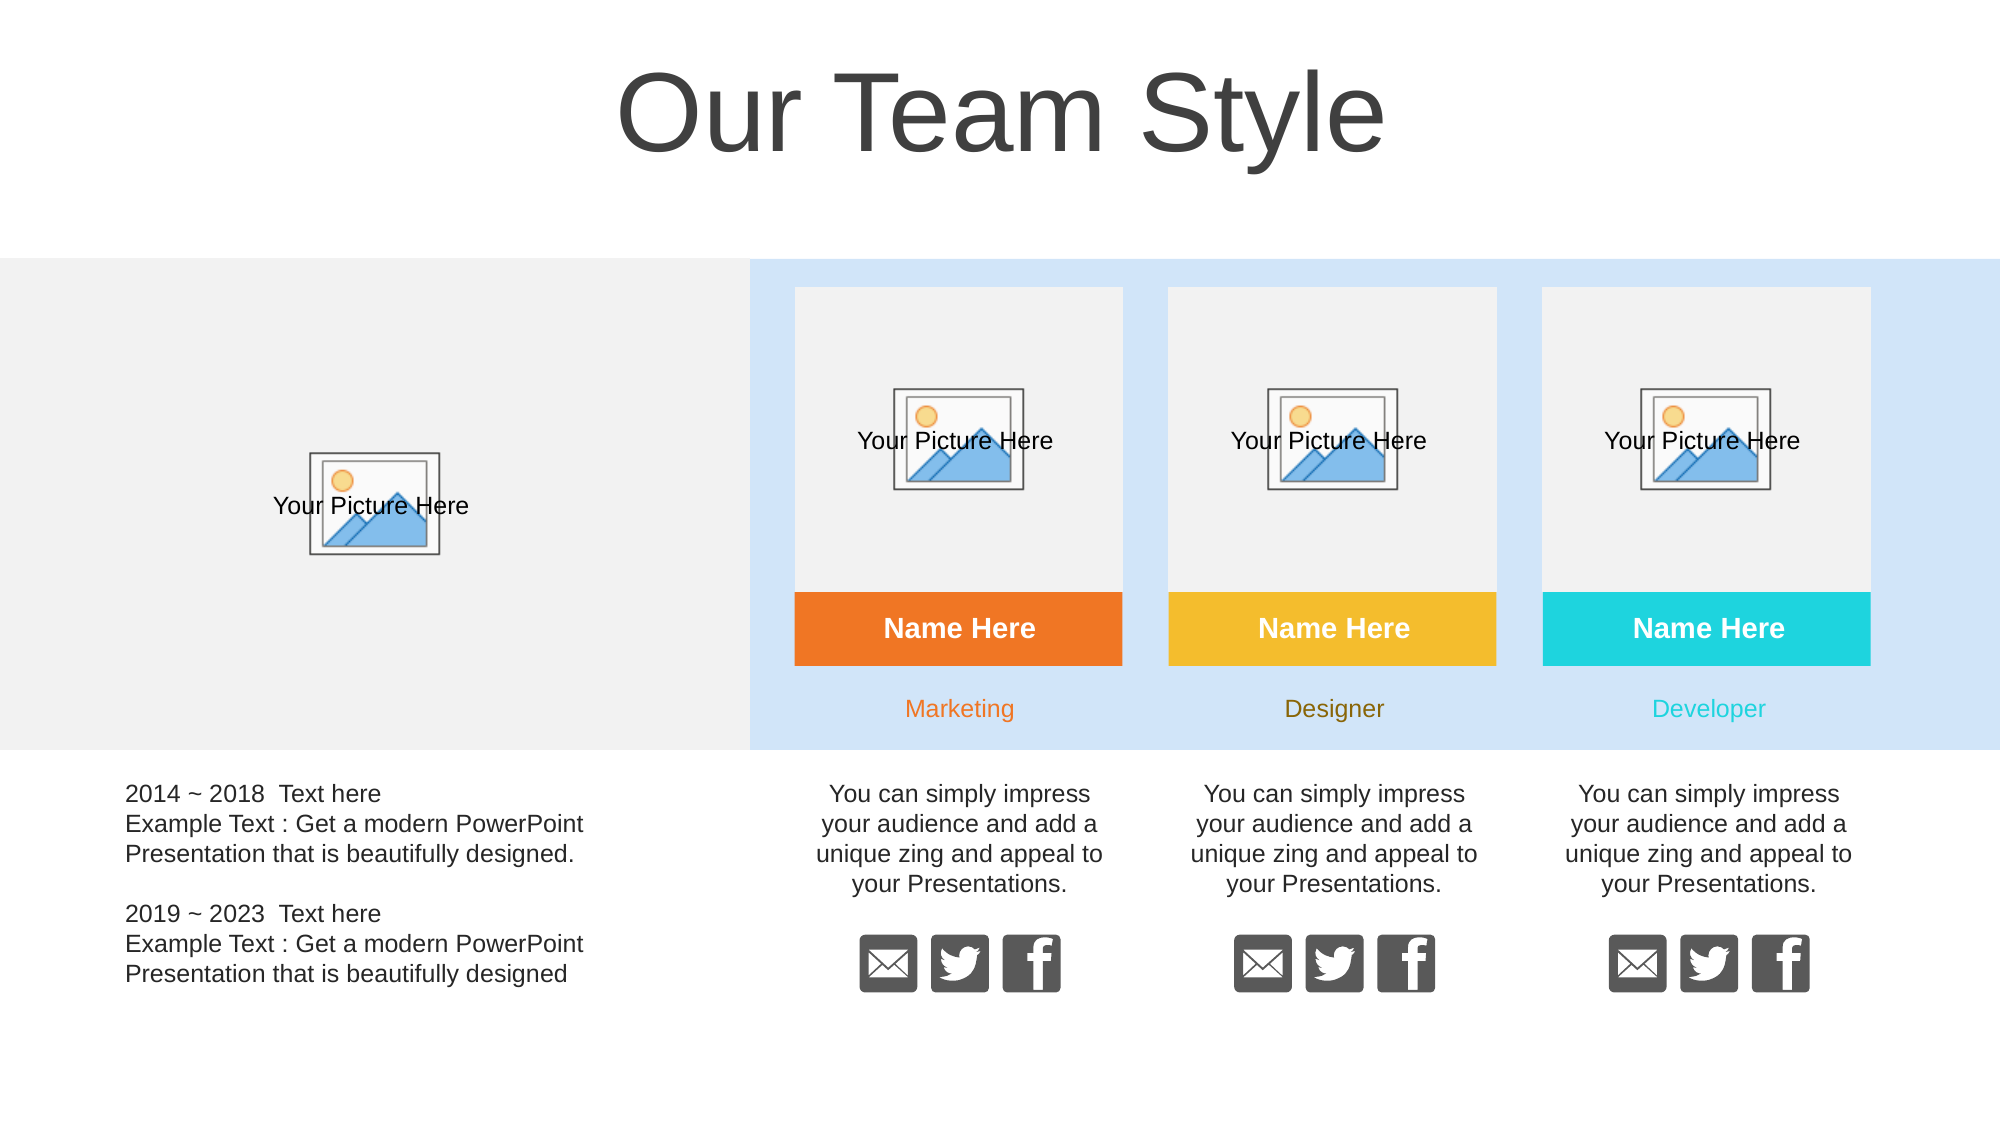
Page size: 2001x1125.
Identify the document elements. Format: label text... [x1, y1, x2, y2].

text_box You can simply impress your audience and add a unique zing and appeal to your Presentations. [797, 769, 1123, 905]
list Our Team Style [53, 55, 1952, 175]
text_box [1234, 934, 1436, 993]
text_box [859, 934, 1061, 993]
text_box Name Here [797, 602, 1123, 656]
picture [794, 286, 1124, 593]
picture [1168, 286, 1498, 593]
text_box [1168, 593, 1497, 667]
picture [1541, 286, 1871, 593]
text_box You can simply impress your audience and add a unique zing and appeal to your Presentations. [1546, 769, 1872, 905]
picture [0, 258, 750, 750]
text_box Marketing [797, 681, 1123, 735]
text_box You can simply impress your audience and add a unique zing and appeal to your Presentations. [1172, 769, 1497, 905]
text_box Name Here [1172, 602, 1497, 656]
text_box Name Here [1546, 602, 1872, 656]
text_box Designer [1172, 681, 1497, 735]
text_box Developer [1546, 681, 1872, 735]
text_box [1608, 934, 1810, 993]
text_box [794, 593, 1123, 667]
text_box 2014 ~ 2018 Text here Example Text : Get a modern PowerPoint Presentation that is beautifully designed. 2019 ~ 2023 Text here Example Text : Get a modern PowerPoint Presentation that is beautifully designed [110, 770, 670, 995]
text_box [1542, 591, 1872, 667]
